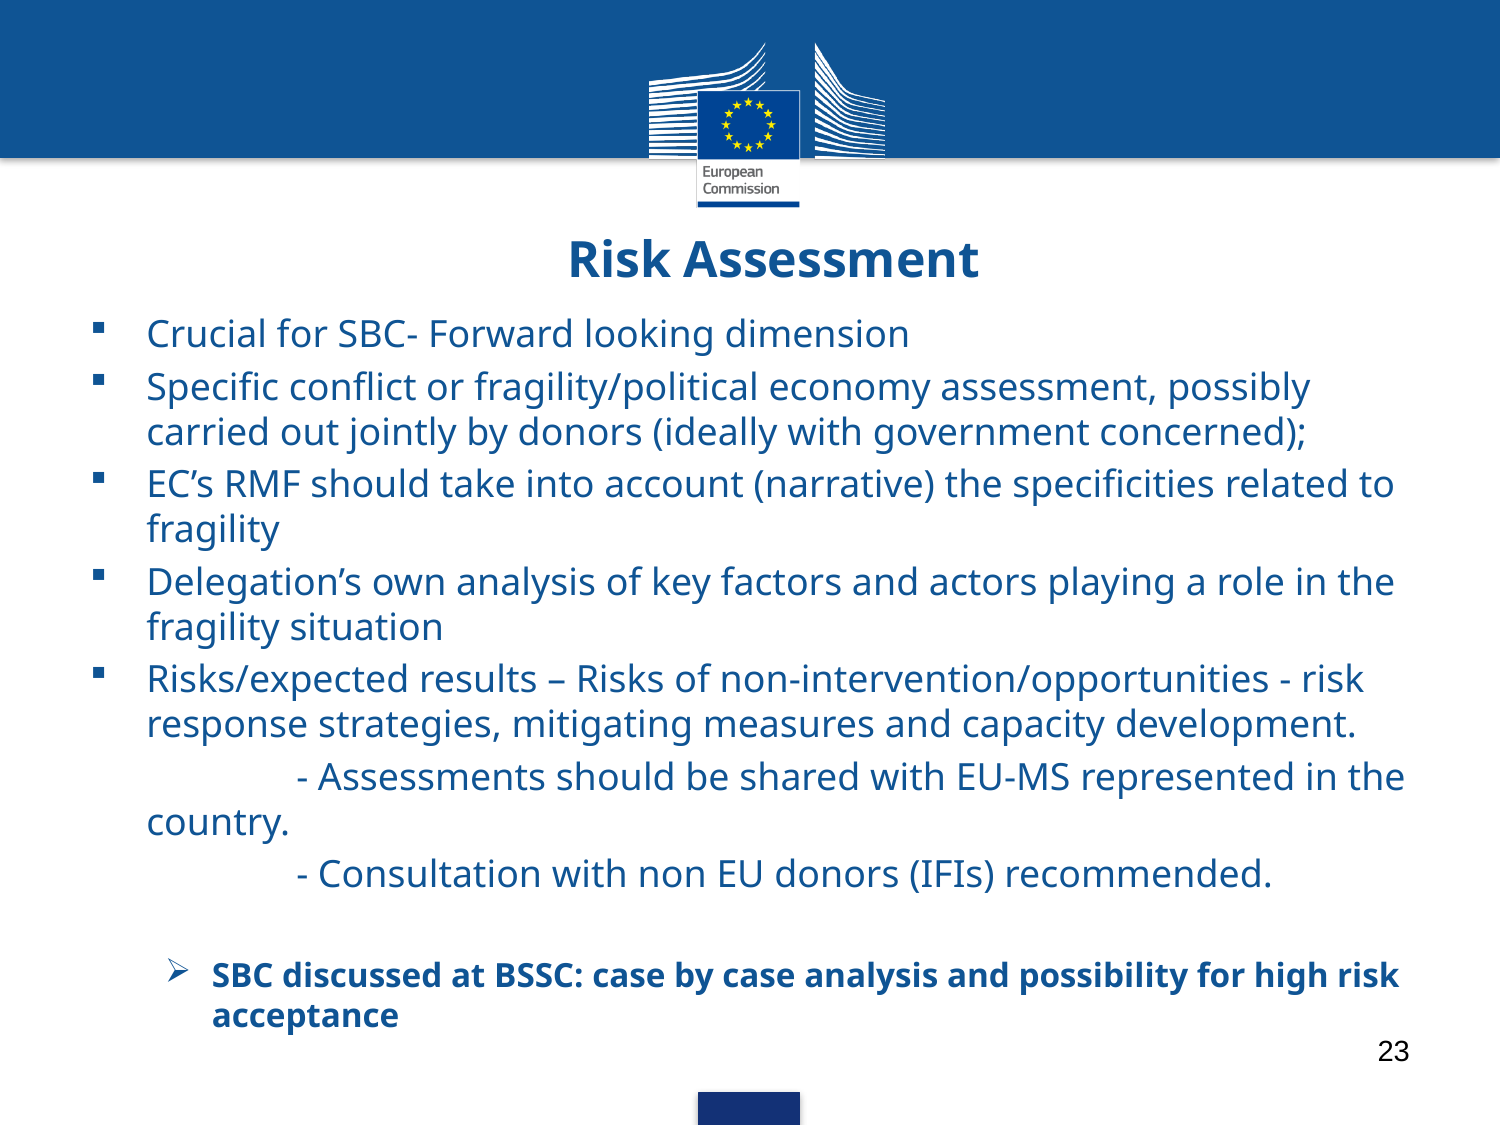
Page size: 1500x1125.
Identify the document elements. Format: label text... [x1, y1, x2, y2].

list Crucial for SBC- Forward looking dimension Specific conflict or fragility/political economy assessment, possibly carried out jointly by donors (ideally with government concerned); EC’s RMF should take into account (narrative) the specificities related to fragility Delegation’s own analysis of key factors and actors playing a role in the fragility situation Risks/expected results – Risks of non-intervention/opportunities - risk response strategies, mitigating measures and capacity development. - Assessments should be shared with EU-MS represented in the country. - Consultation with non EU donors (IFIs) recommended. SBC discussed at BSSC: case by case analysis and possibility for high risk acceptance [74, 302, 1426, 1095]
picture [649, 42, 885, 208]
title Risk Assessment [17, 210, 1471, 305]
slide_number 23 [1074, 1024, 1426, 1103]
